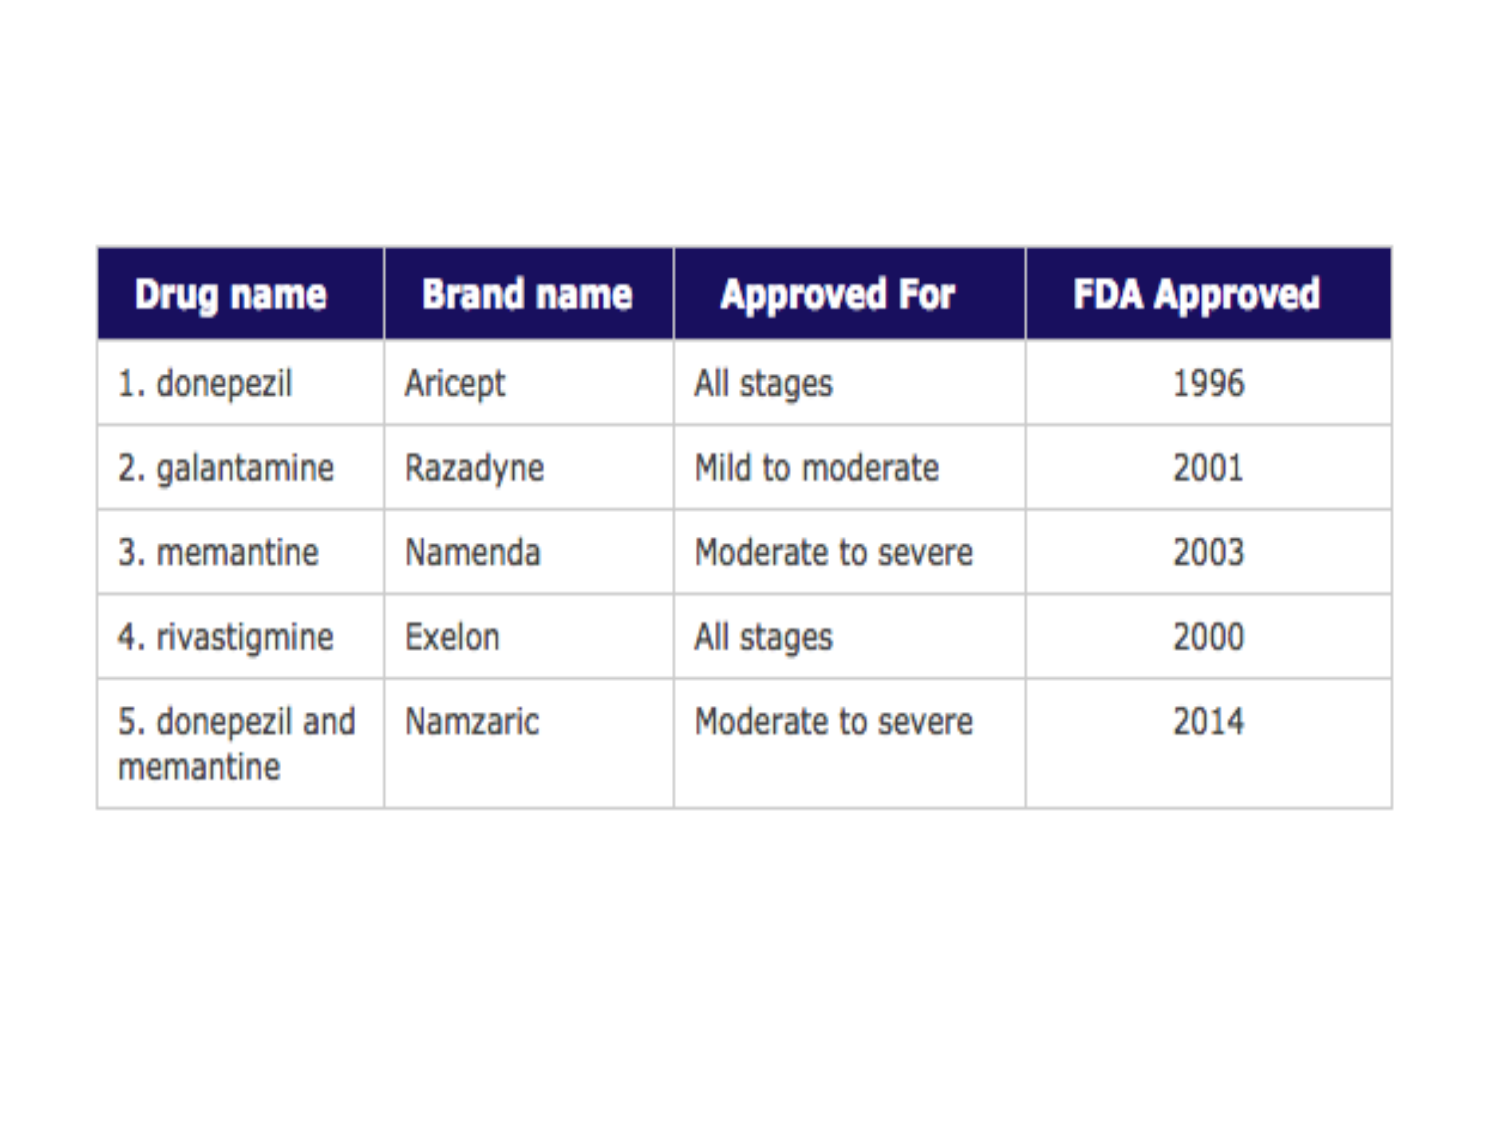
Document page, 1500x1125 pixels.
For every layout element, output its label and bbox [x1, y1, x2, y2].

list [74, 70, 1426, 1006]
